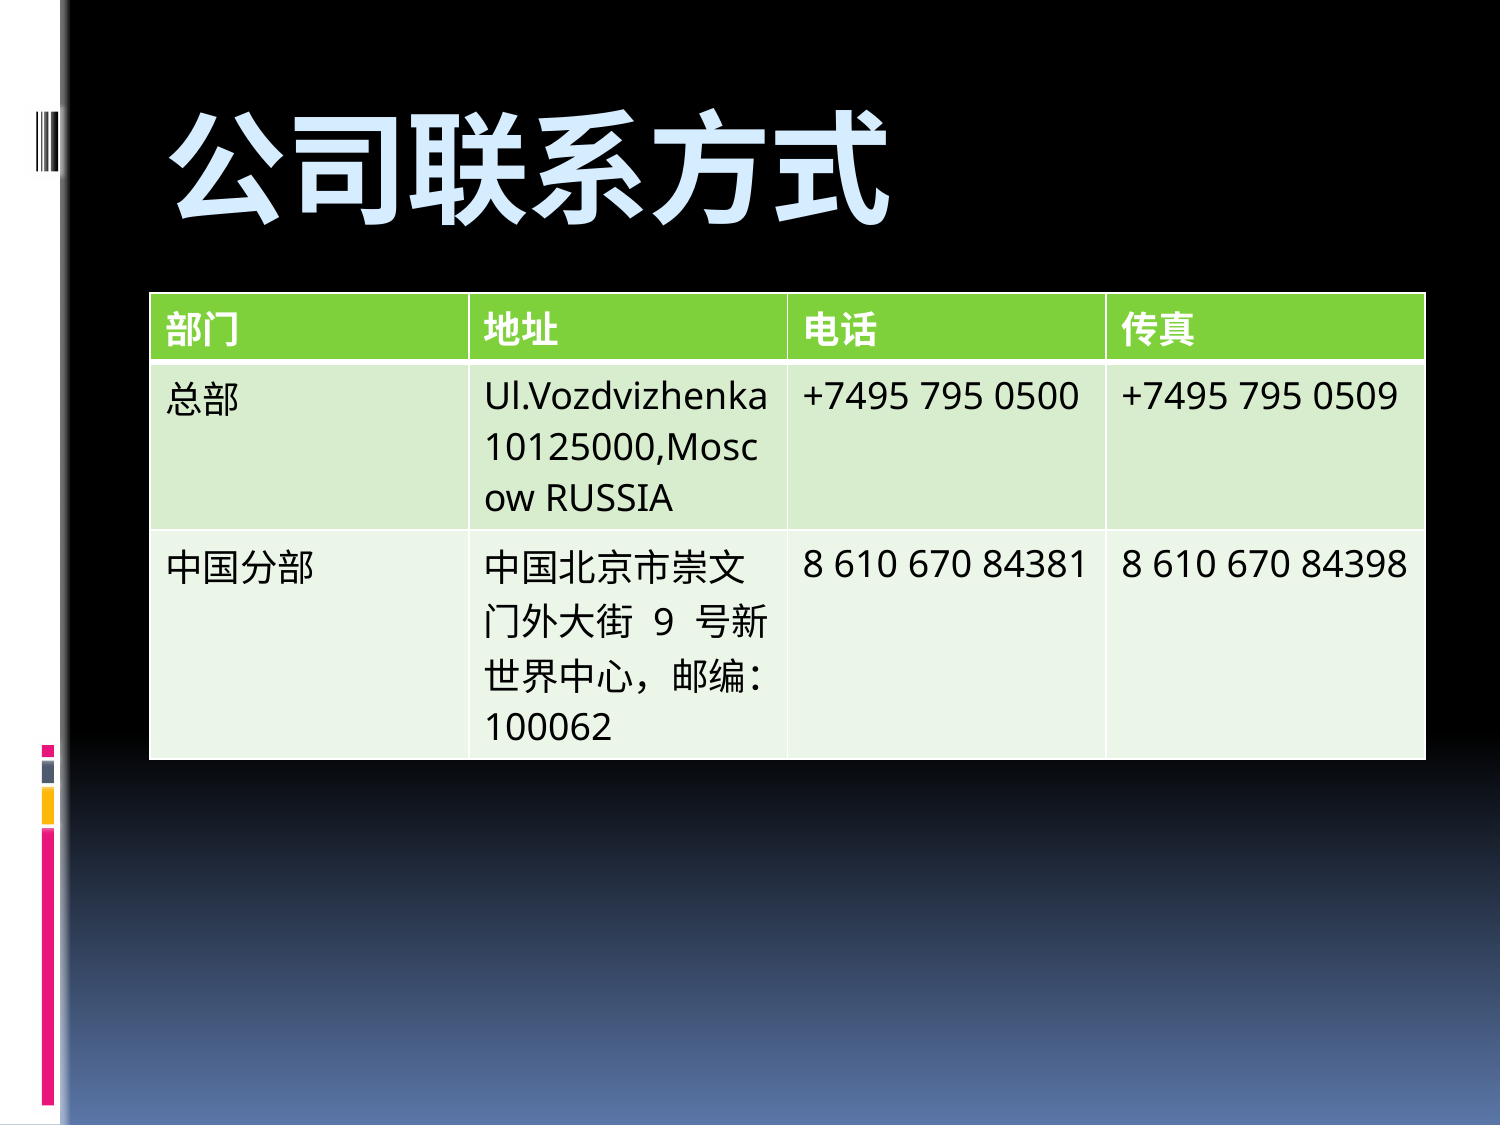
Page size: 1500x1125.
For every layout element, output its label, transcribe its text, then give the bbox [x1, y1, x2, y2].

table_cell +7495 795 0509 [1107, 365, 1424, 529]
table_cell 8 610 670 84381 [788, 531, 1105, 758]
table_header 电话 [788, 294, 1105, 359]
table_cell Ul.Vozdvizhenka 10125000,Moscow RUSSIA [470, 365, 787, 529]
table_cell 8 610 670 84398 [1107, 531, 1424, 758]
table_header 地址 [470, 294, 787, 359]
table_header 传真 [1107, 294, 1424, 359]
title 公司联系方式 [150, 83, 1425, 234]
table_cell +7495 795 0500 [788, 365, 1105, 529]
table_cell 总部 [151, 365, 468, 529]
table_cell 中国北京市崇文门外大街 9 号新世界中心，邮编：100062 [470, 531, 787, 758]
table_cell 中国分部 [151, 531, 468, 758]
table_header 部门 [151, 294, 468, 359]
